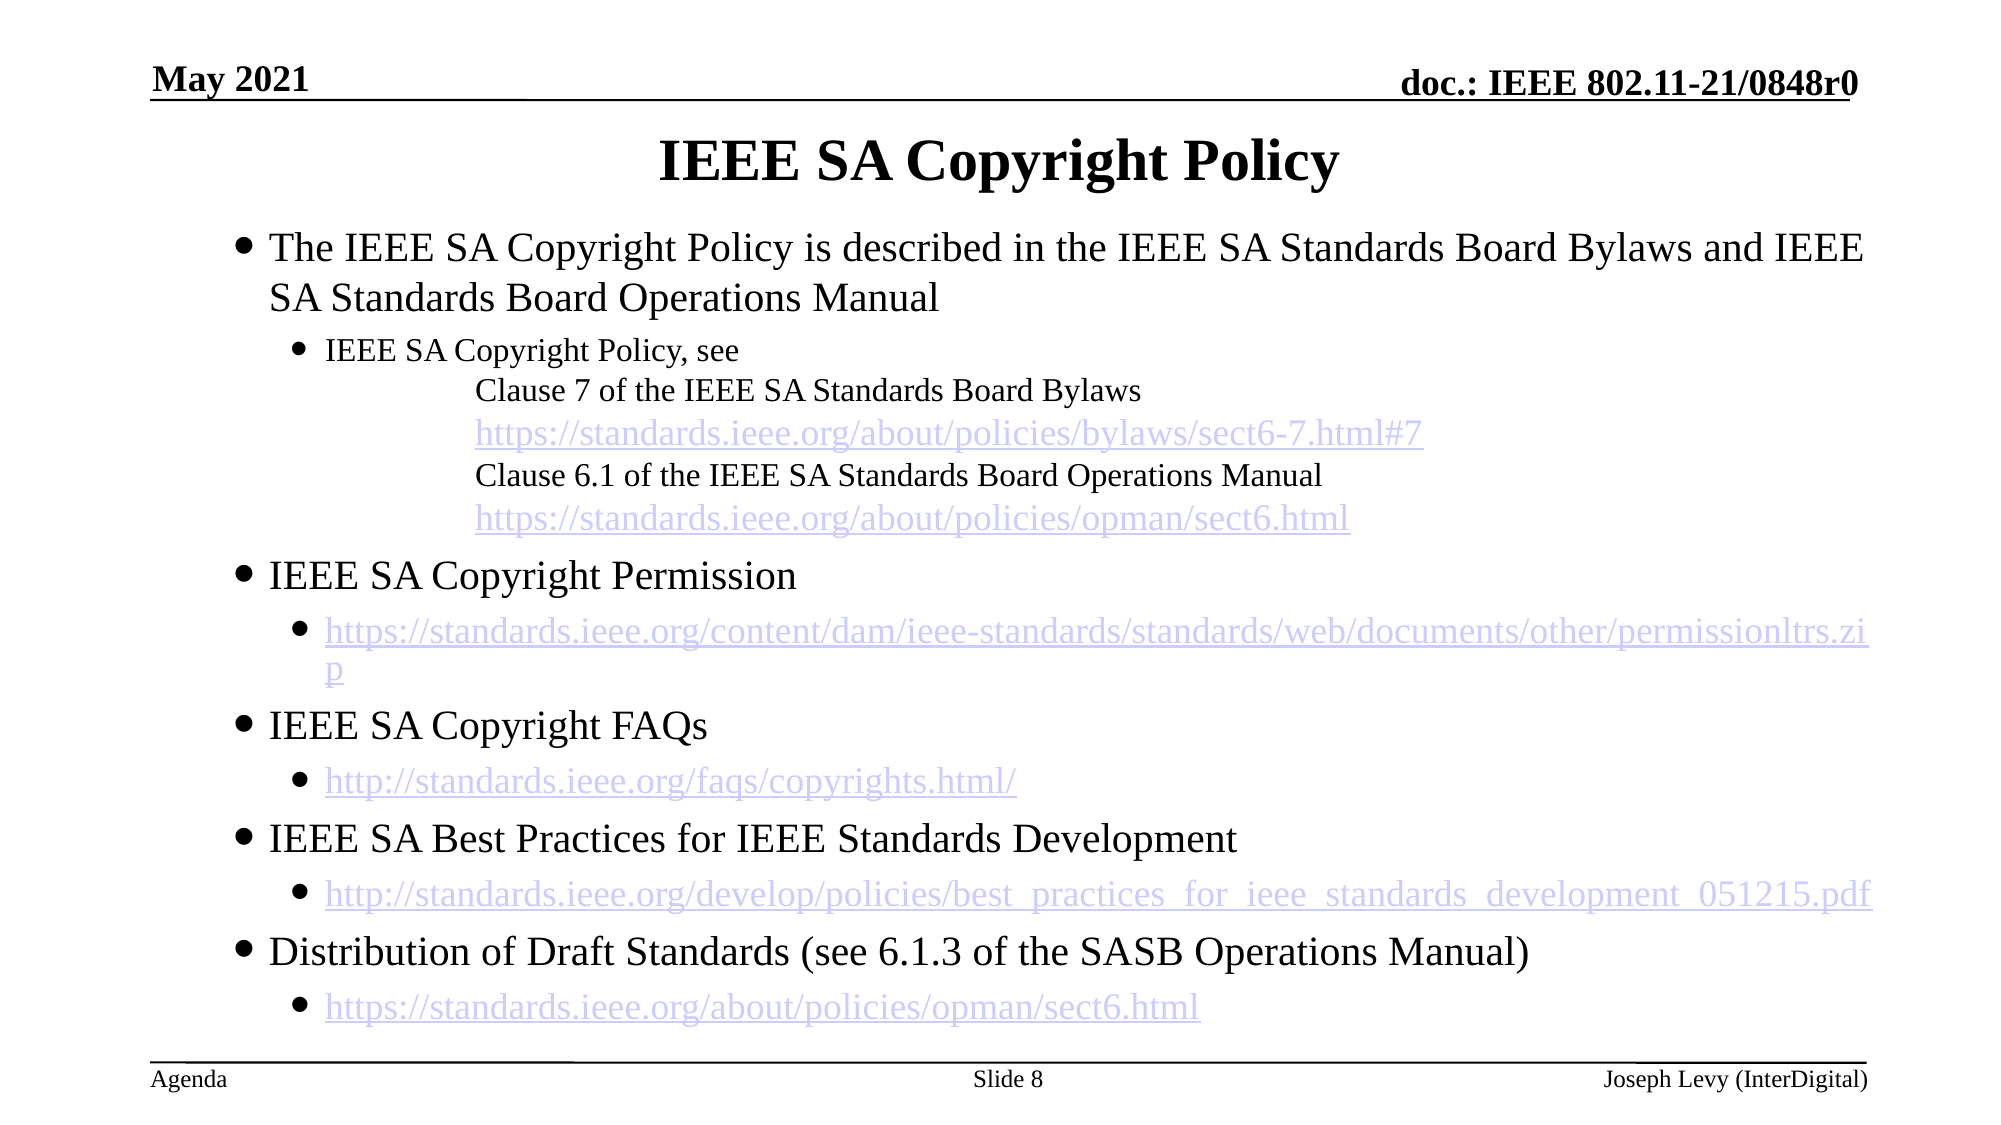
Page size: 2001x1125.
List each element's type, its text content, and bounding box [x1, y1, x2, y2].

list The IEEE SA Copyright Policy is described in the IEEE SA Standards Board Bylaws and IEEE SA Standards Board Operations Manual IEEE SA Copyright Policy, see Clause 7 of the IEEE SA Standards Board Bylaws https://standards.ieee.org/about/policies/bylaws/sect6-7.html#7 Clause 6.1 of the IEEE SA Standards Board Operations Manual https://standards.ieee.org/about/policies/opman/sect6.html IEEE SA Copyright Permission https://standards.ieee.org/content/dam/ieee-standards/standards/web/documents/other/permissionltrs.zip IEEE SA Copyright FAQs http://standards.ieee.org/faqs/copyrights.html/ IEEE SA Best Practices for IEEE Standards Development http://standards.ieee.org/develop/policies/best_practices_for_ieee_standards_development_051215.pdf Distribution of Draft Standards (see 6.1.3 of the SASB Operations Manual) https://standards.ieee.org/about/policies/opman/sect6.html [105, 212, 1895, 1063]
footer Joseph Levy (InterDigital) [1171, 1061, 1869, 1093]
title IEEE SA Copyright Policy [149, 112, 1850, 201]
slide_number Slide 8 [950, 1061, 1067, 1123]
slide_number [152, 54, 563, 100]
